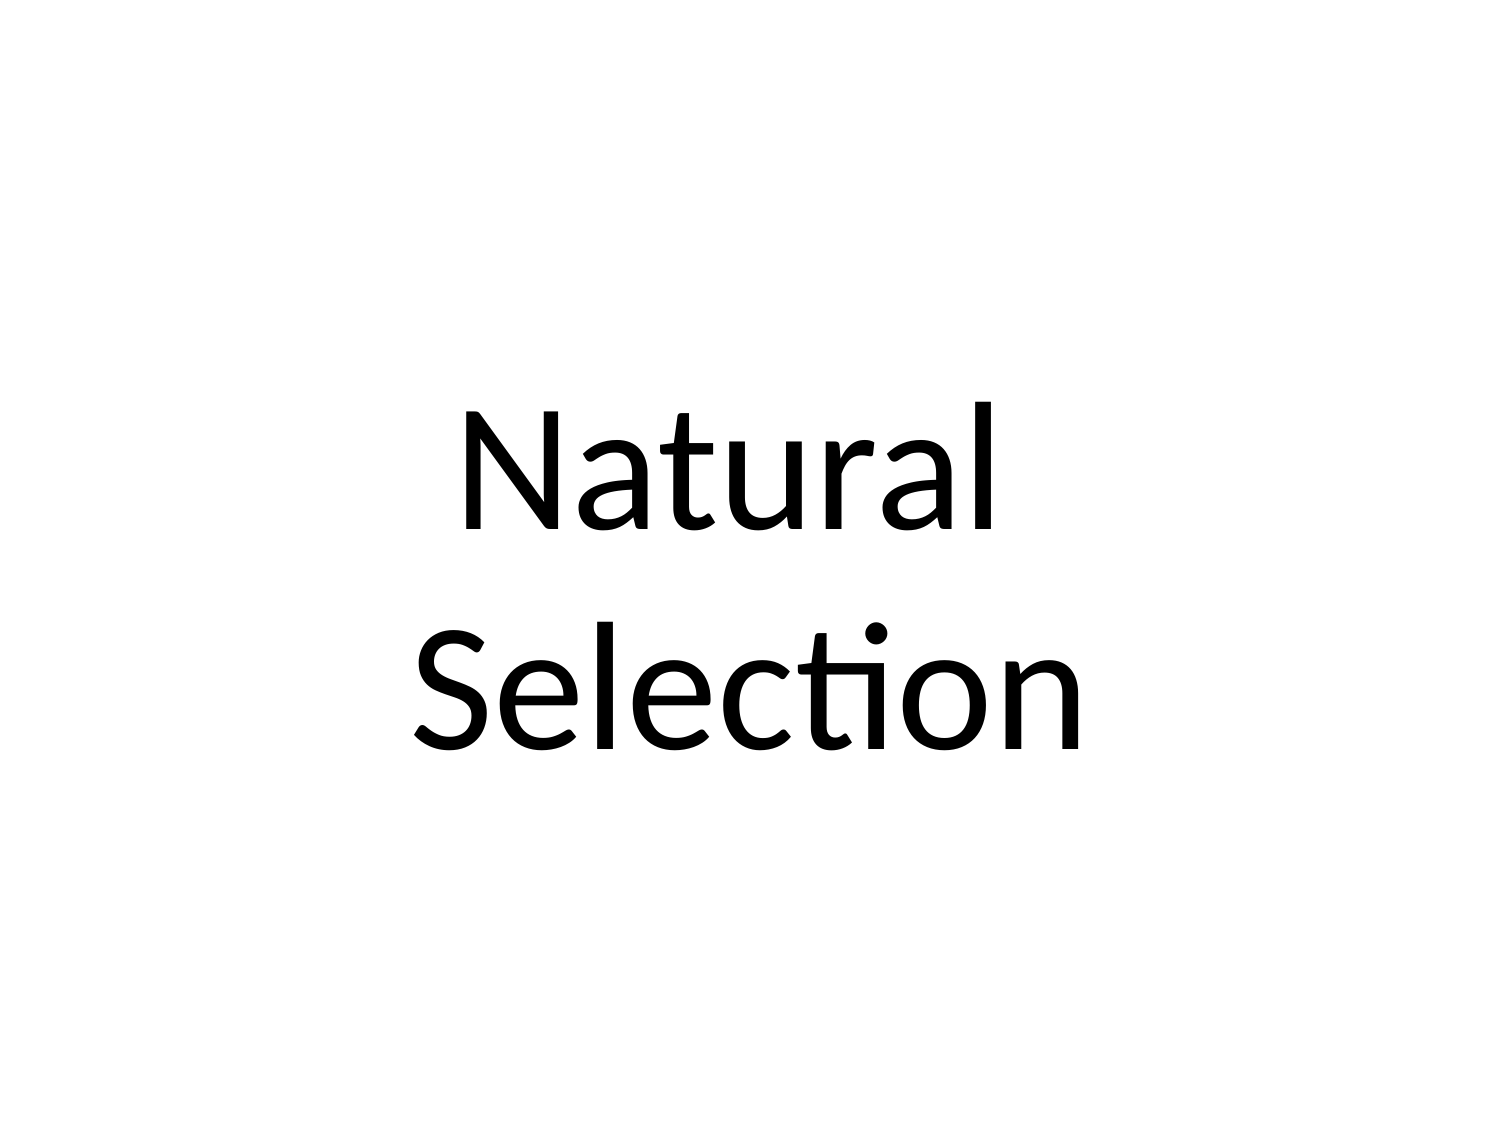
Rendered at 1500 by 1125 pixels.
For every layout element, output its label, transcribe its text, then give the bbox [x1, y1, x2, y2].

title Natural Selection [75, 45, 1425, 1088]
